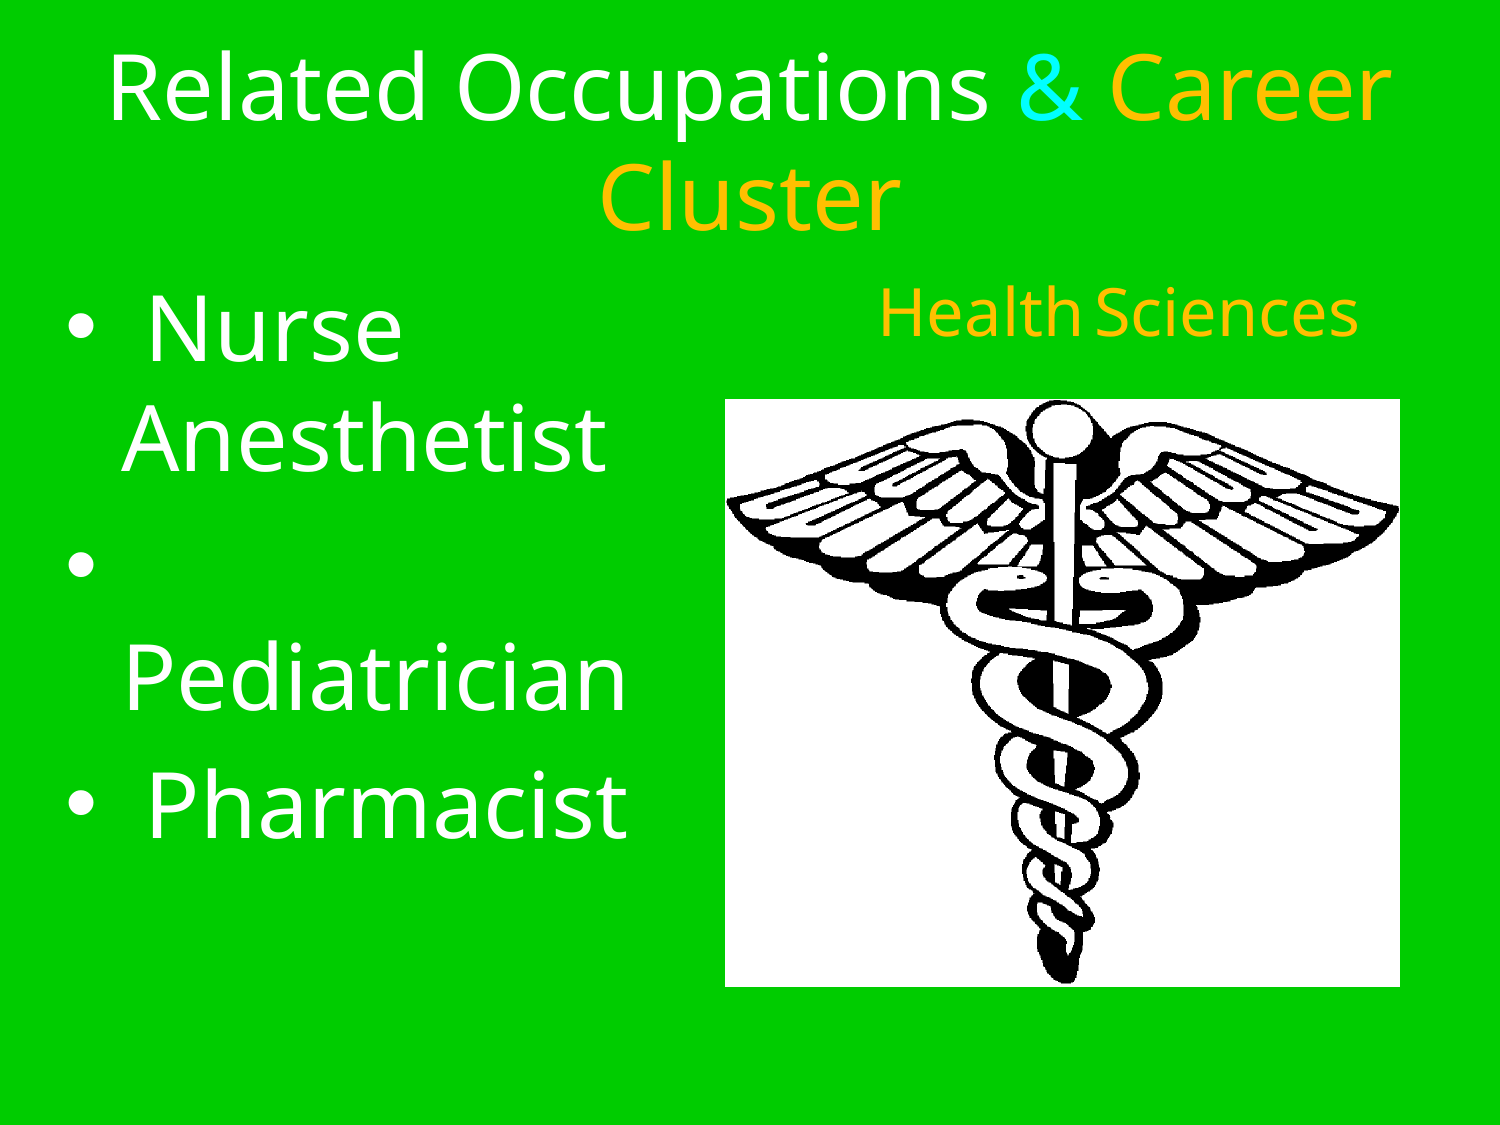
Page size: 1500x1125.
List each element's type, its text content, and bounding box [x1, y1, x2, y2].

list Nurse Anesthetist Pediatrician Pharmacist [50, 262, 663, 1005]
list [724, 399, 1401, 988]
text_box Health Sciences [712, 262, 1400, 358]
title Related Occupations & Career Cluster [75, 45, 1425, 233]
